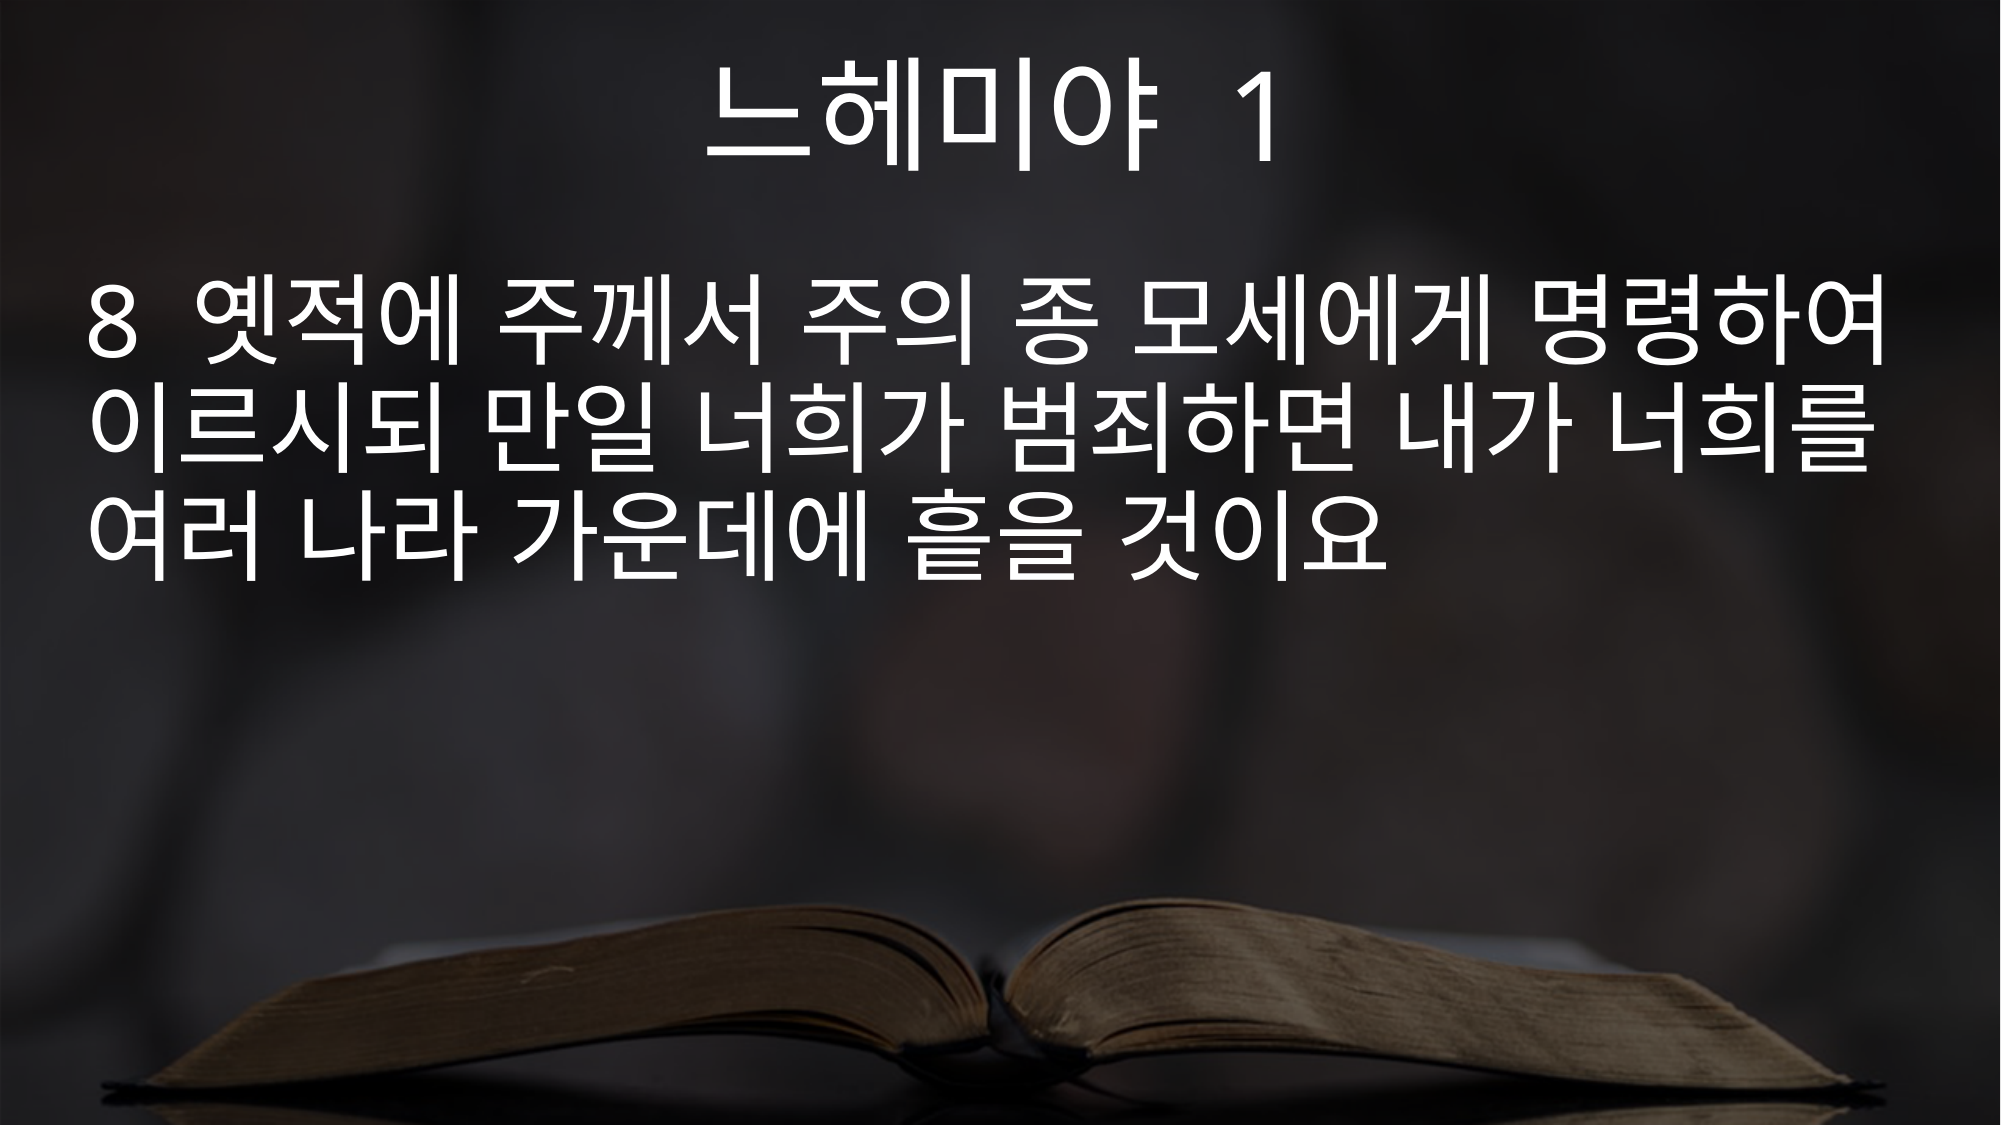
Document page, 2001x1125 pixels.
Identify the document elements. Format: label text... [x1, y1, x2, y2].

footer 느헤미야 1 [0, 32, 2000, 192]
picture [0, 0, 2001, 1125]
list 8 옛적에 주께서 주의 종 모세에게 명령하여 이르시되 만일 너희가 범죄하면 내가 너희를 여러 나라 가운데에 흩을 것이요 [69, 263, 1953, 423]
